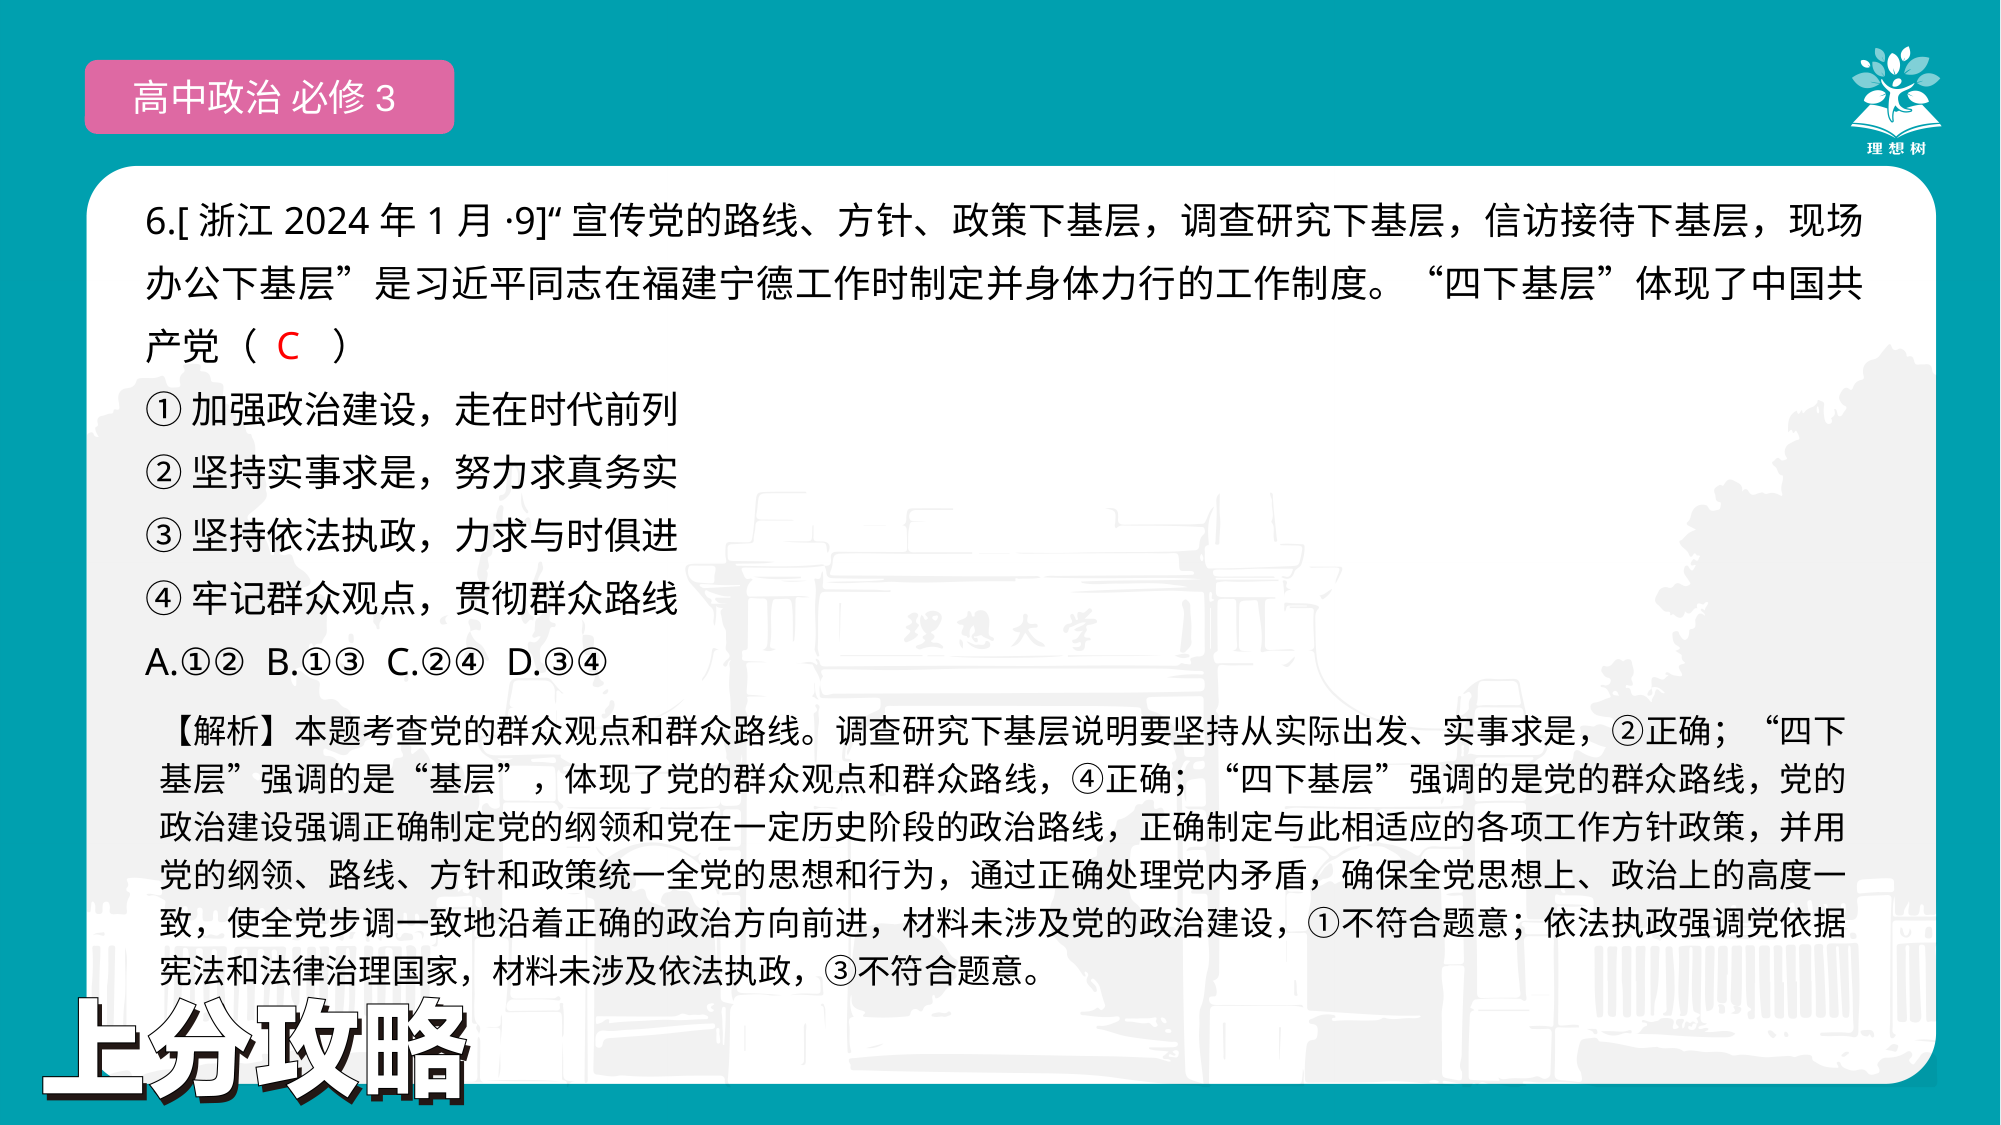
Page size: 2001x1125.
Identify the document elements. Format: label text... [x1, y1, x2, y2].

text_box C [251, 292, 369, 375]
text_box 6.[浙江2024年1月·9]“宣传党的路线、方针、政策下基层，调查研究下基层，信访接待下基层，现场办公下基层”是习近平同志在福建宁德工作时制定并身体力行的工作制度。“四下基层”体现了中国共产党（ ） ①加强政治建设，走在时代前列 ②坚持实事求是，努力求真务实 ③坚持依法执政，力求与时俱进 ④牢记群众观点，贯彻群众路线 A.①② B.①③ C.②④ D.③④ [130, 172, 1880, 691]
text_box 【解析】本题考查党的群众观点和群众路线。调查研究下基层说明要坚持从实际出发、实事求是，②正确；“四下基层”强调的是“基层”，体现了党的群众观点和群众路线，④正确；“四下基层”强调的是党的群众路线，党的政治建设强调正确制定党的纲领和党在一定历史阶段的政治路线，正确制定与此相适应的各项工作方针政策，并用党的纲领、路线、方针和政策统一全党的思想和行为，通过正确处理党内矛盾，确保全党思想上、政治上的高度一致，使全党步调一致地沿着正确的政治方向前进，材料未涉及党的政治建设，①不符合题意；依法执政强调党依据宪法和法律治理国家，材料未涉及依法执政，③不符合题意。 [144, 695, 1862, 998]
picture [0, 0, 2001, 1125]
text_box 高中政治 必修3 [83, 58, 456, 135]
